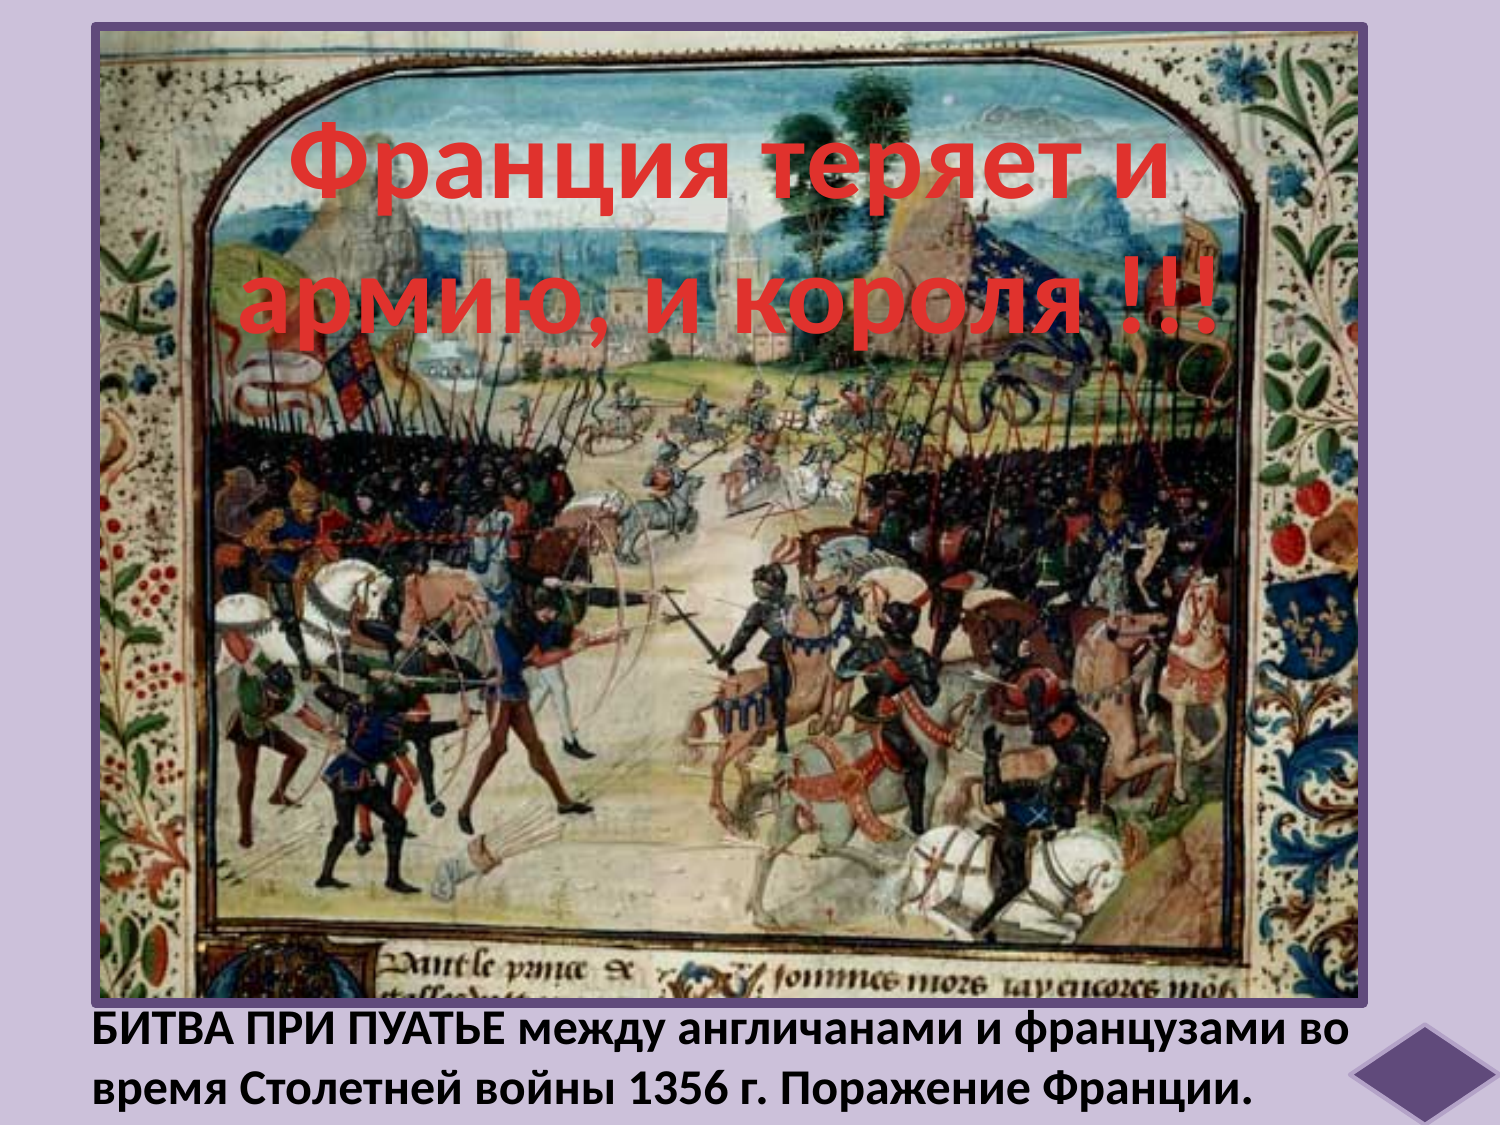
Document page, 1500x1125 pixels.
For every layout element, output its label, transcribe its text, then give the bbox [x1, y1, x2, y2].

text_box [1347, 1022, 1500, 1125]
text_box БИТВА ПРИ ПУАТЬЕ между англичанами и французами во время Столетней войны 1356 г. Поражение Франции. [76, 987, 1436, 1123]
picture [100, 30, 1359, 999]
